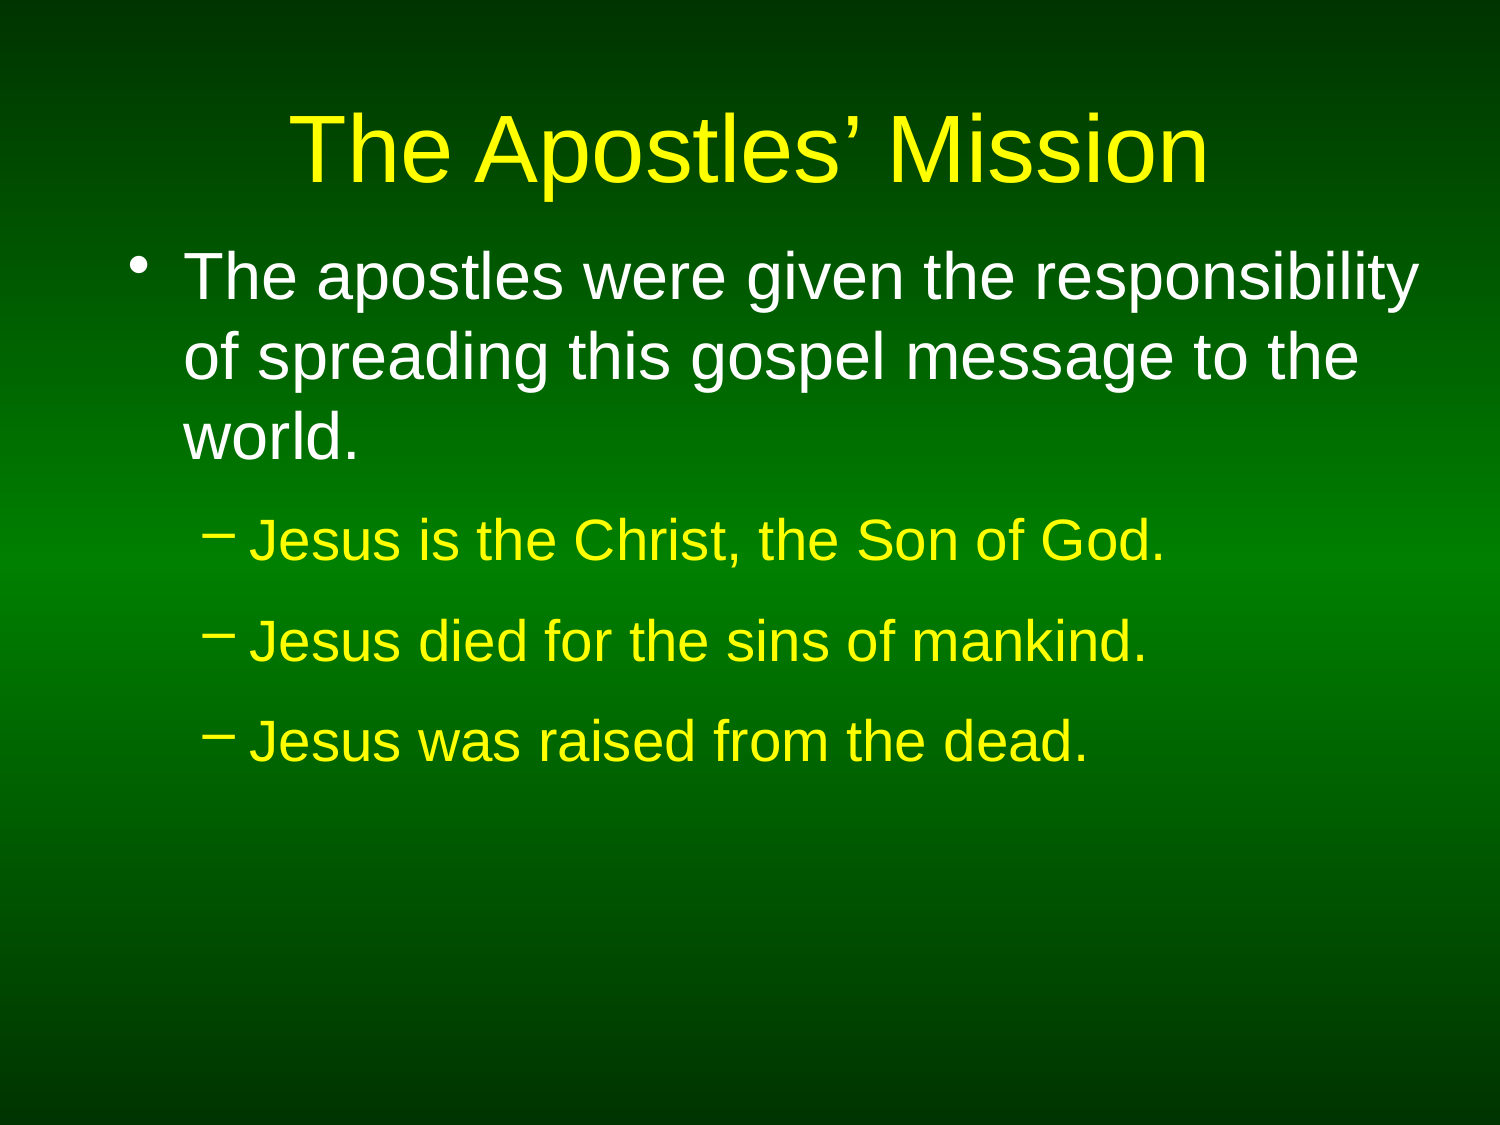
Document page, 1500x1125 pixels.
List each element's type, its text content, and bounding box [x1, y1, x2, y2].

title The Apostles’ Mission [37, 50, 1463, 238]
list The apostles were given the responsibility of spreading this gospel message to the world. Jesus is the Christ, the Son of God. Jesus died for the sins of mankind. Jesus was raised from the dead. [112, 224, 1463, 1125]
